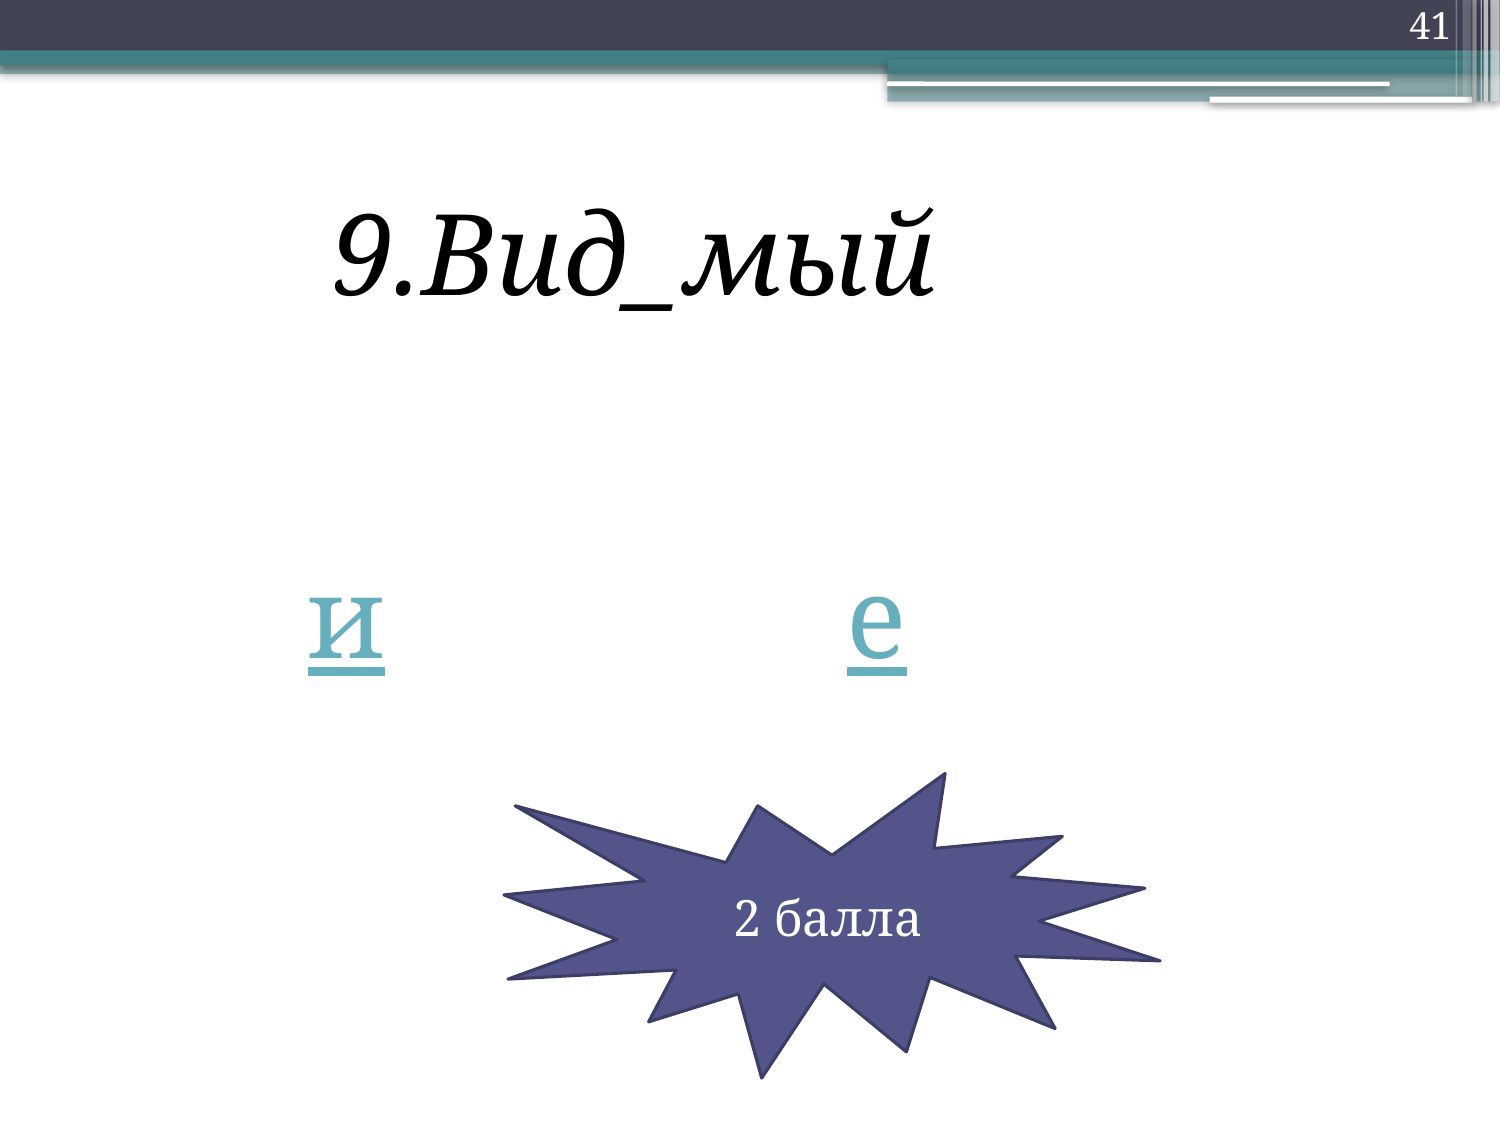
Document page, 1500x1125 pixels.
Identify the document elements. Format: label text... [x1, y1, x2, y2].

text_box и [292, 539, 551, 708]
text_box е [831, 539, 1090, 708]
text_box 9.Вид_мый [316, 175, 1172, 326]
text_box 2 балла [502, 772, 1162, 1080]
slide_number 41 [1341, 0, 1466, 61]
